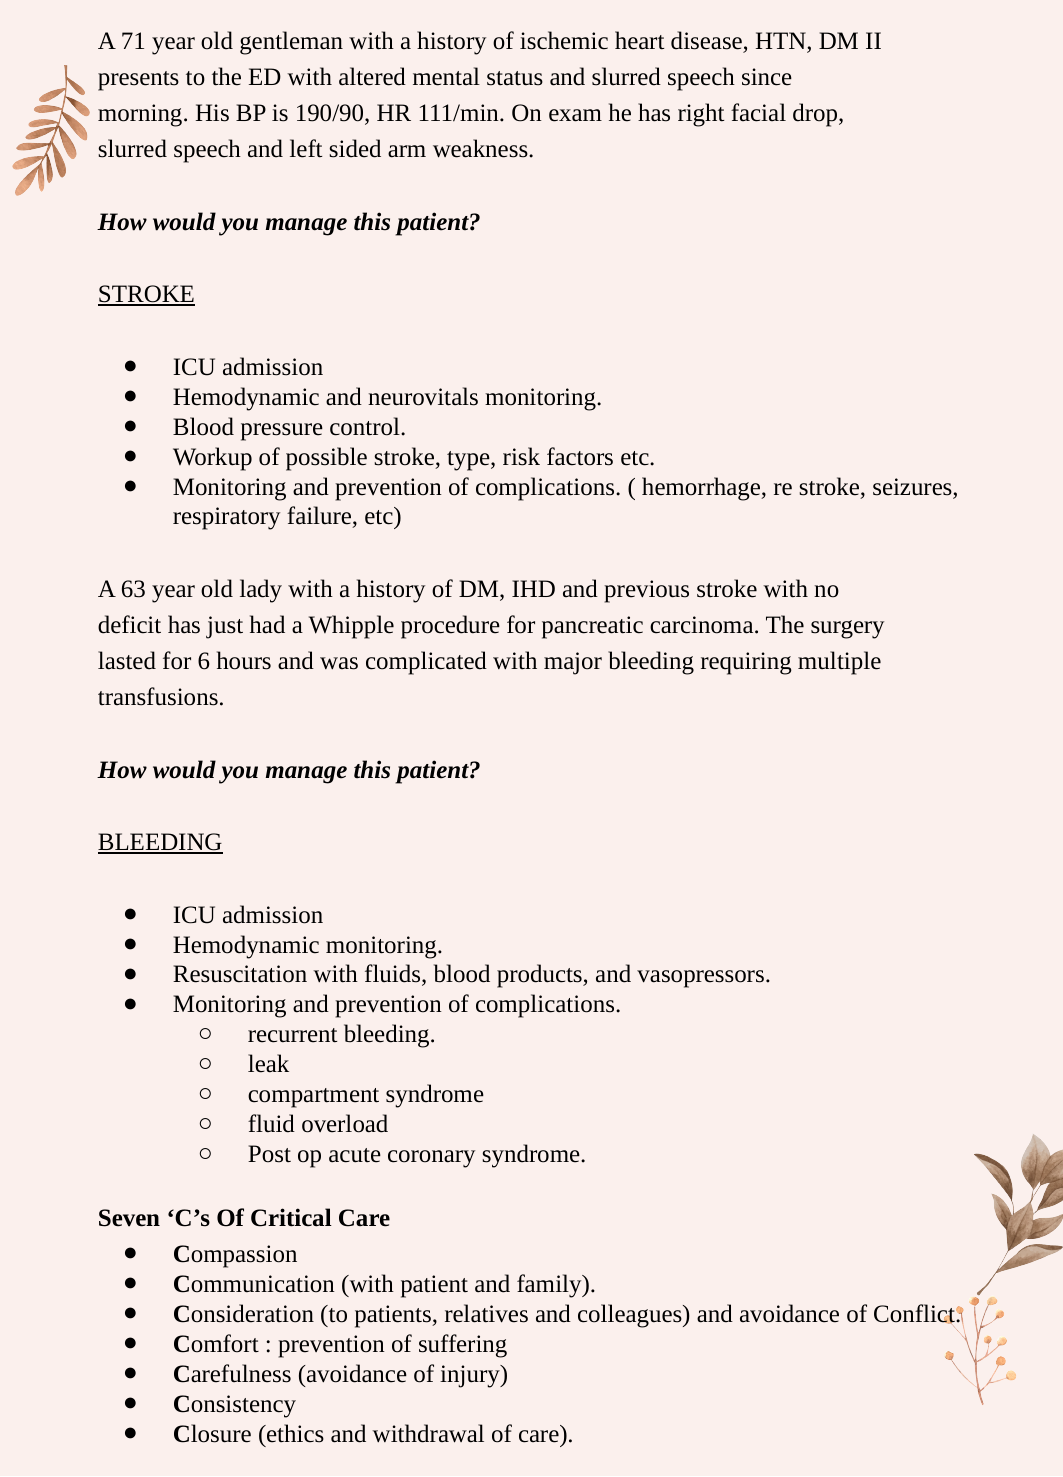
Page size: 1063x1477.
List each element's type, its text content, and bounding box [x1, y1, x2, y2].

picture [0, 63, 82, 196]
picture [981, 1126, 1063, 1412]
list A 71 year old gentleman with a history of ischemic heart disease, HTN, DM II presents to the ED with altered mental status and slurred speech since morning. His BP is 190/90, HR 111/min. On exam he has right facial drop, slurred speech and left sided arm weakness. How would you manage this patient? STROKE ICU admission Hemodynamic and neurovitals monitoring. Blood pressure control. Workup of possible stroke, type, risk factors etc. Monitoring and prevention of complications. ( hemorrhage, re stroke, seizures, respiratory failure, etc) A 63 year old lady with a history of DM, IHD and previous stroke with no deficit has just had a Whipple procedure for pancreatic carcinoma. The surgery lasted for 6 hours and was complicated with major bleeding requiring multiple transfusions. How would you manage this patient? BLEEDING ICU admission Hemodynamic monitoring. Resuscitation with fluids, blood products, and vasopressors. Monitoring and prevention of complications. recurrent bleeding. leak compartment syndrome fluid overload Post op acute coronary syndrome. Seven ‘C’s Of Critical Care Compassion Communication (with patient and family). Consideration (to patients, relatives and colleagues) and avoidance of Conflict. Comfort : prevention of suffering Carefulness (avoidance of injury) Consistency Closure (ethics and withdrawal of care). [82, 9, 981, 1477]
